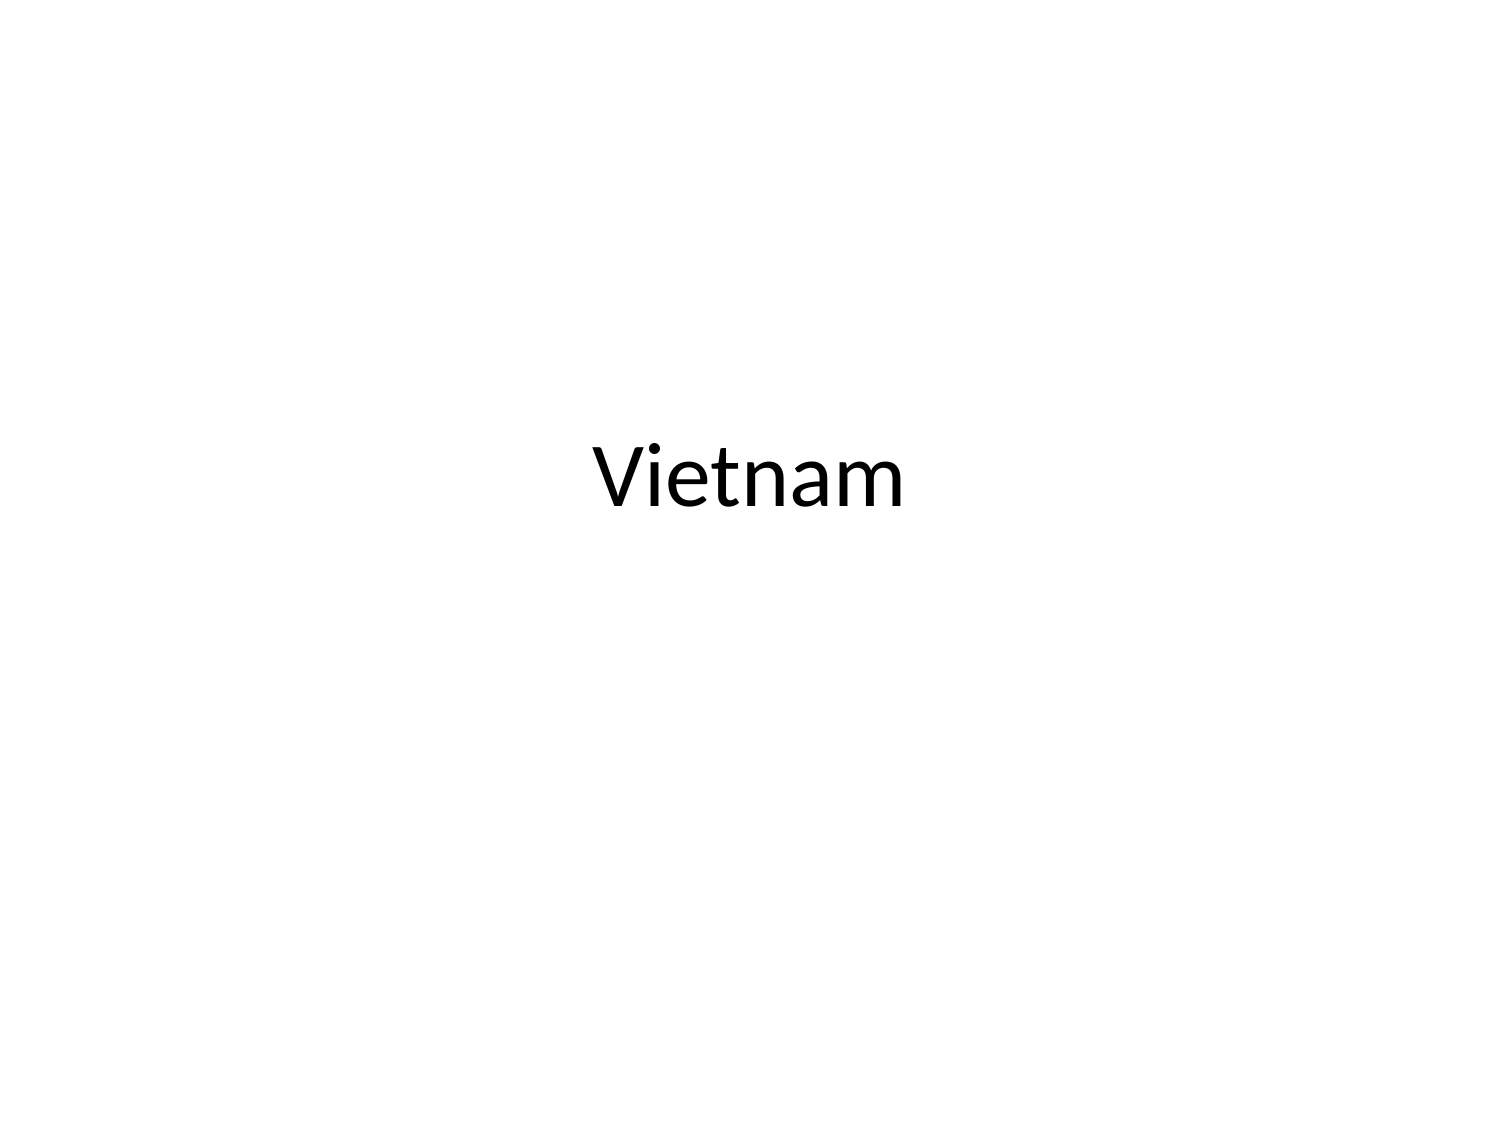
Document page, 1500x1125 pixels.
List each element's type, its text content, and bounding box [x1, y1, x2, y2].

title Vietnam [112, 349, 1388, 591]
